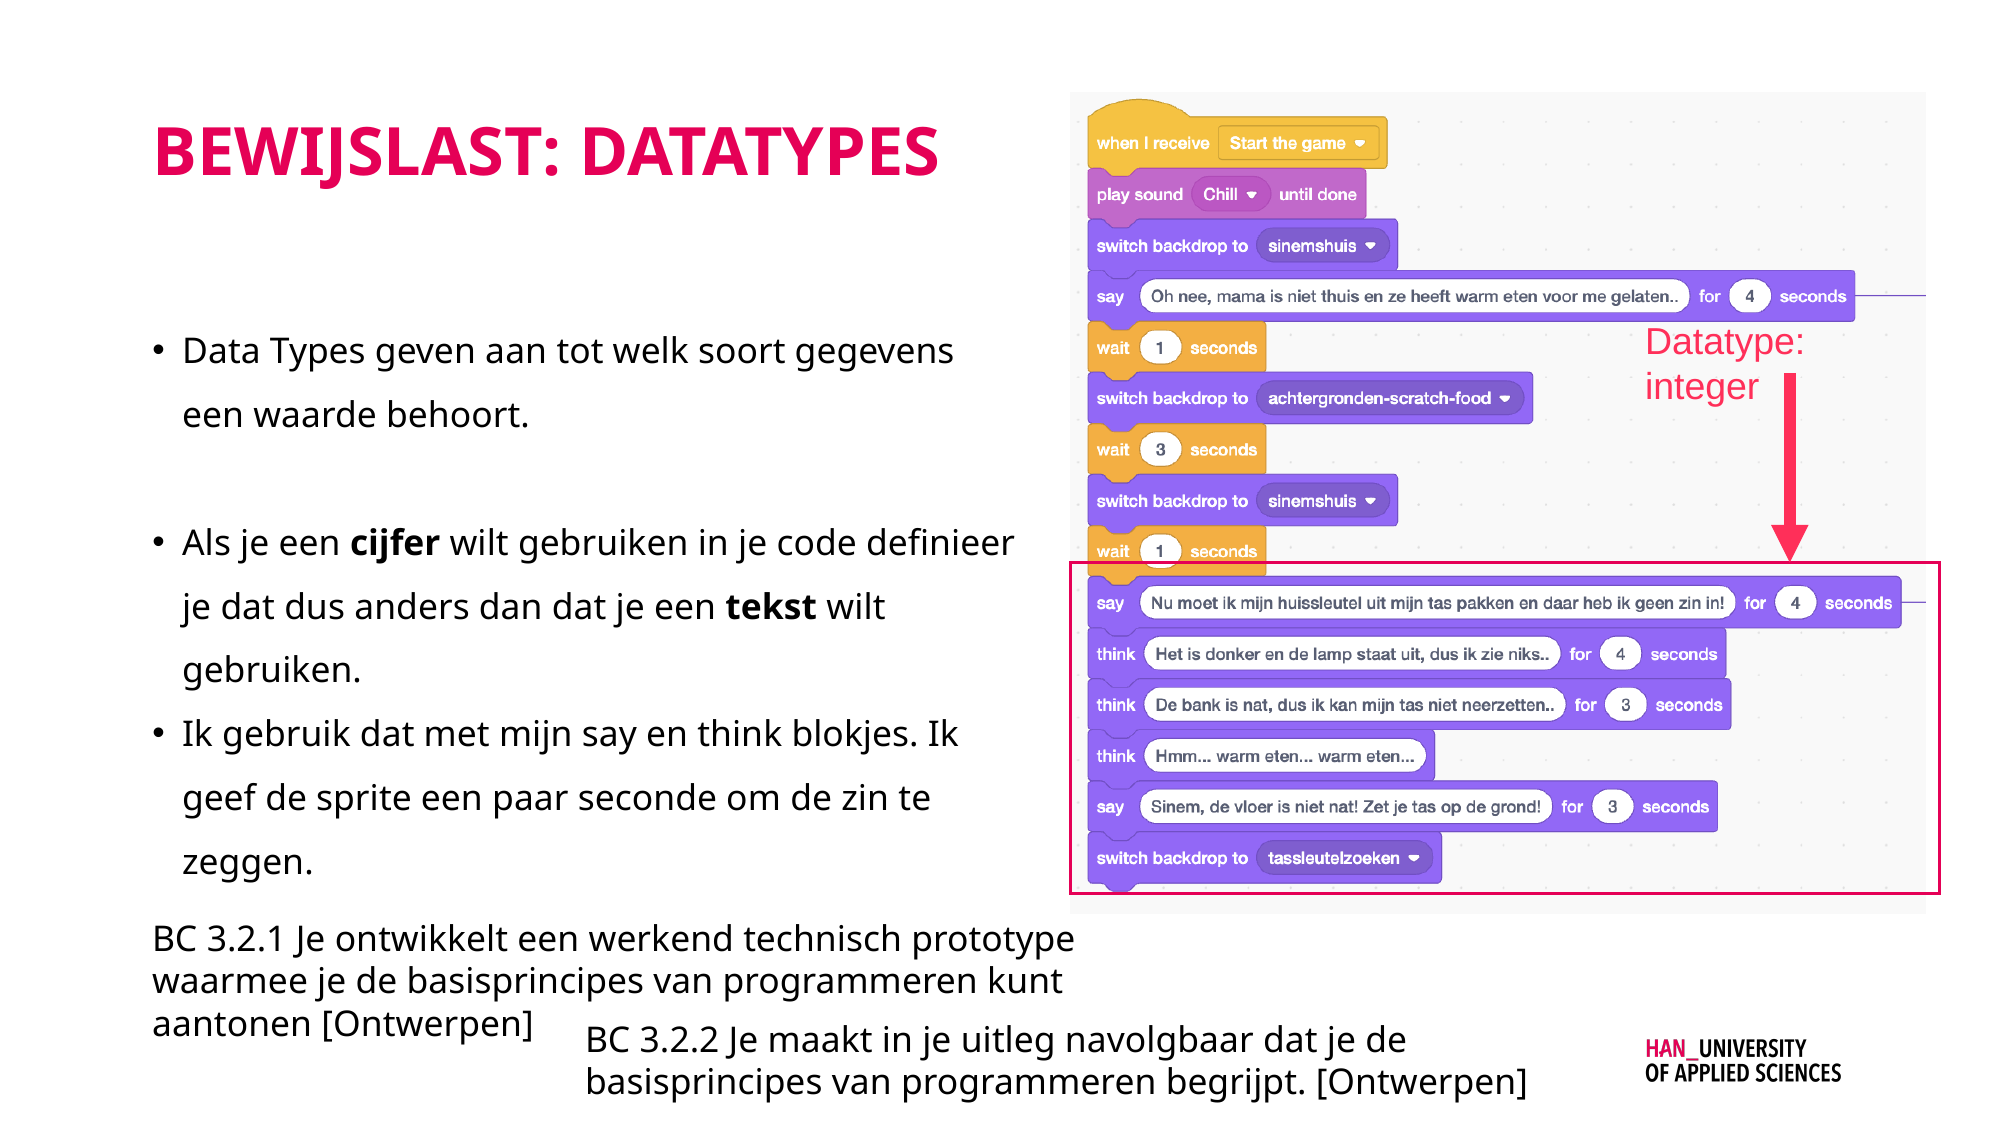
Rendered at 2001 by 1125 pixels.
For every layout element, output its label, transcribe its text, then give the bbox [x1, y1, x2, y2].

picture [1640, 1021, 1864, 1119]
title Bewijslast: Datatypes [137, 59, 1863, 278]
picture [1070, 92, 1926, 914]
text_box BC 3.2.1 Je ontwikkelt een werkend technisch prototype waarmee je de basisprincipes van programmeren kunt aantonen [Ontwerpen] [137, 908, 1138, 1051]
text_box BC 3.2.2 Je maakt in je uitleg navolgbaar dat je de basisprincipes van programmeren begrijpt. [Ontwerpen] [570, 1009, 1571, 1110]
list Data Types geven aan tot welk soort gegevens een waarde behoort. Als je een cijfer wilt gebruiken in je code definieer je dat dus anders dan dat je een tekst wilt gebruiken. Ik gebruik dat met mijn say en think blokjes. Ik geef de sprite een paar seconde om de zin te zeggen. [137, 299, 1031, 890]
text_box [1926, 561, 1941, 895]
